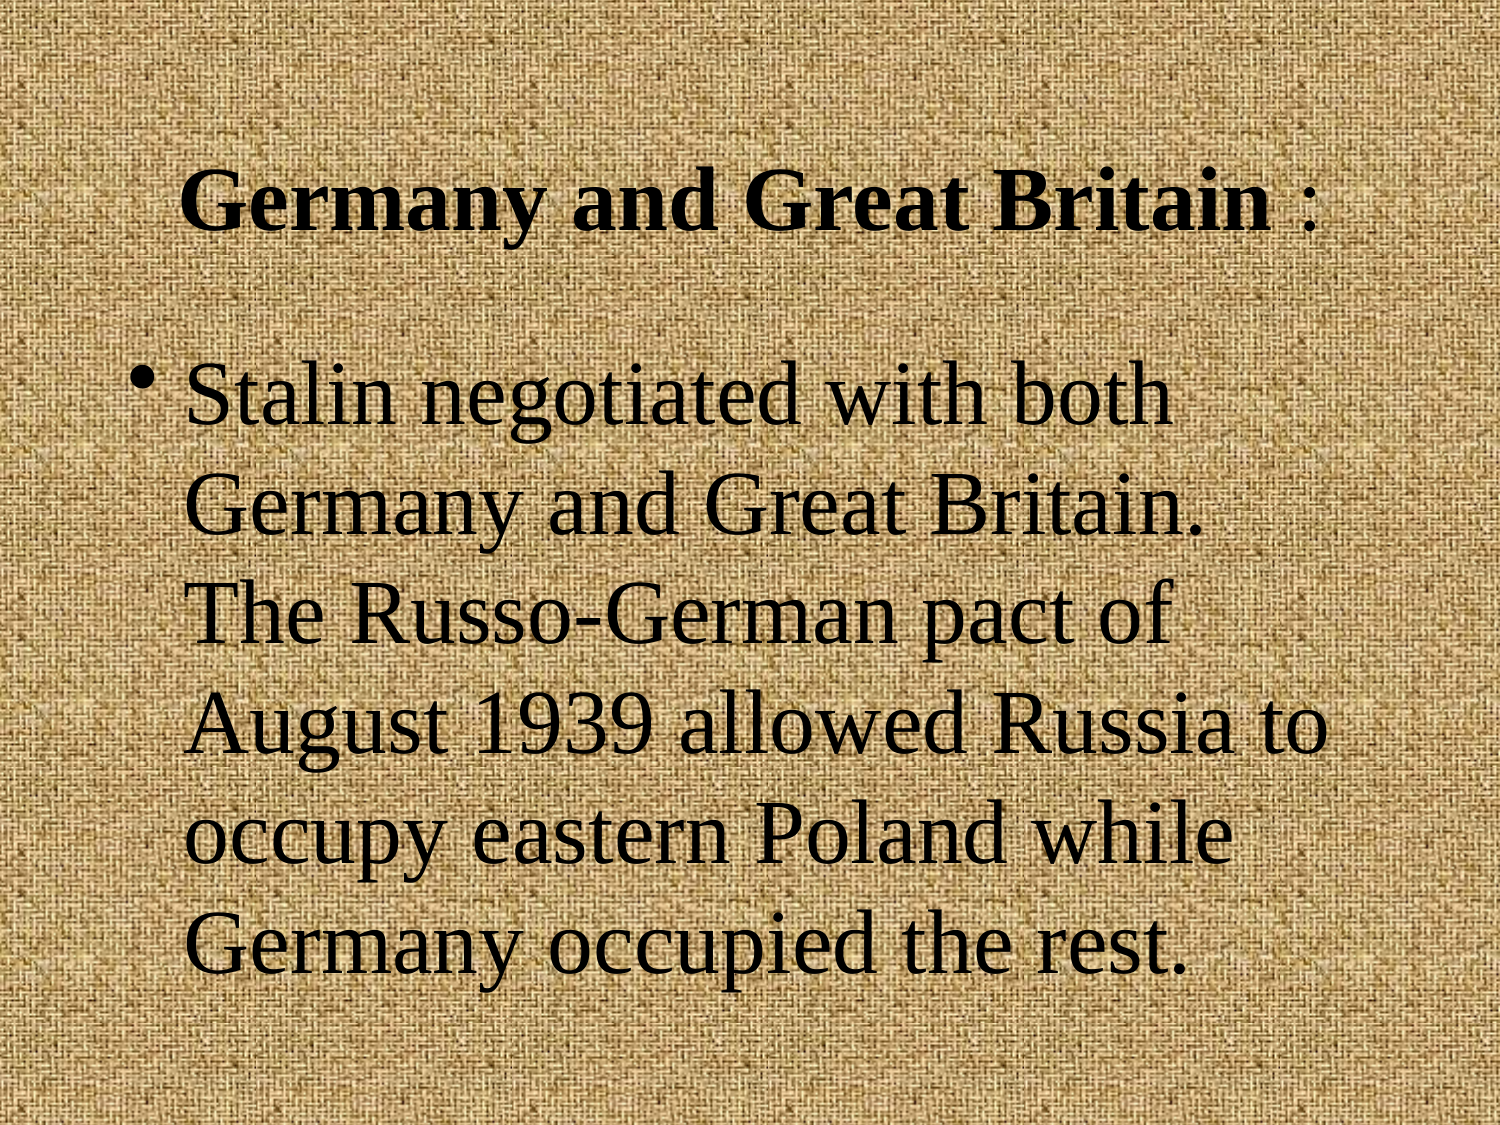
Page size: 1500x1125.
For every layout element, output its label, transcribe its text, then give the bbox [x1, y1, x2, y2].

picture [0, 0, 1500, 1125]
title Germany and Great Britain : [112, 99, 1388, 288]
list Stalin negotiated with both Germany and Great Britain. The Russo-German pact of August 1939 allowed Russia to occupy eastern Poland while Germany occupied the rest. [112, 324, 1388, 1001]
